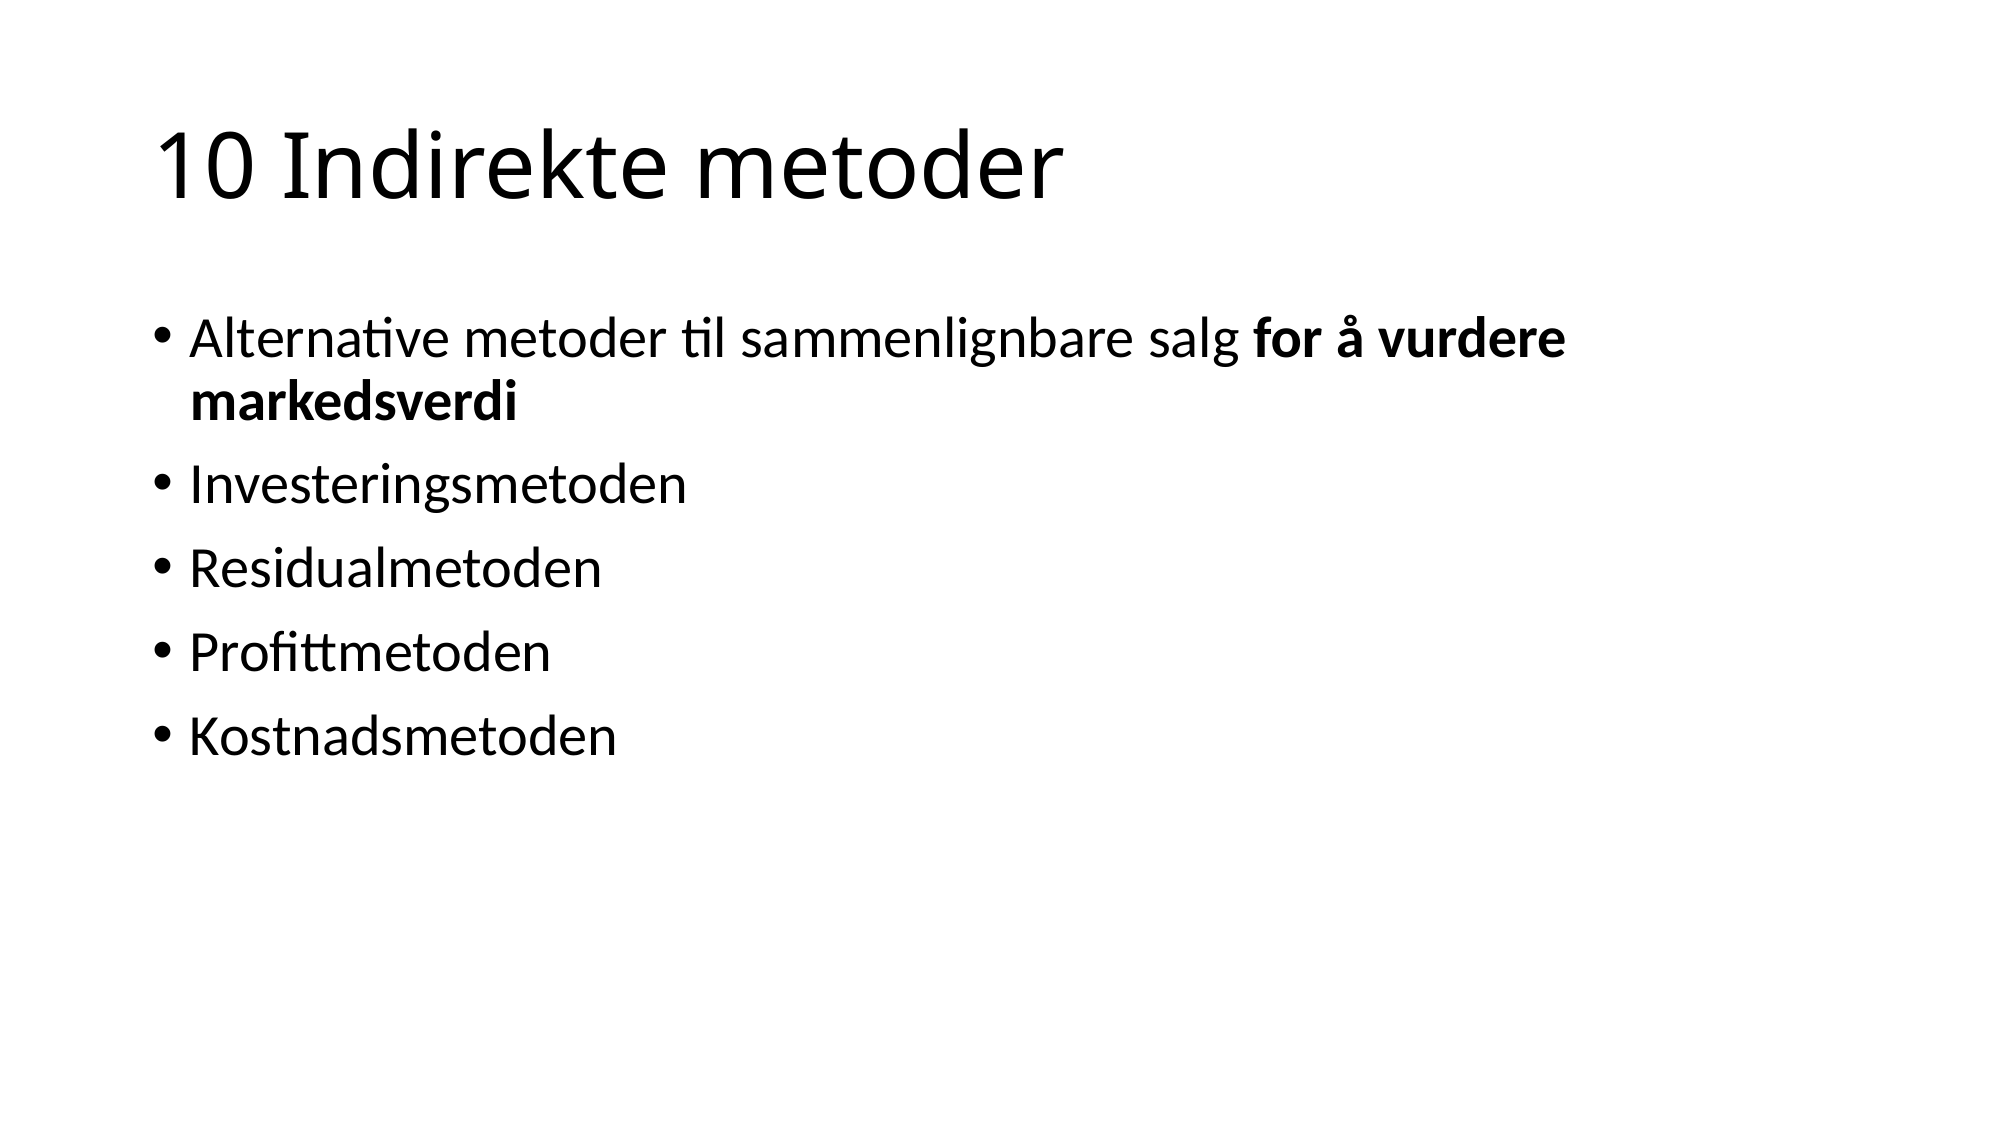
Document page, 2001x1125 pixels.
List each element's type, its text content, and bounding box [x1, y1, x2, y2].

title 10 Indirekte metoder [137, 59, 1863, 278]
list Alternative metoder til sammenlignbare salg for å vurdere markedsverdi Investeringsmetoden Residualmetoden Profittmetoden Kostnadsmetoden [137, 299, 1863, 1014]
